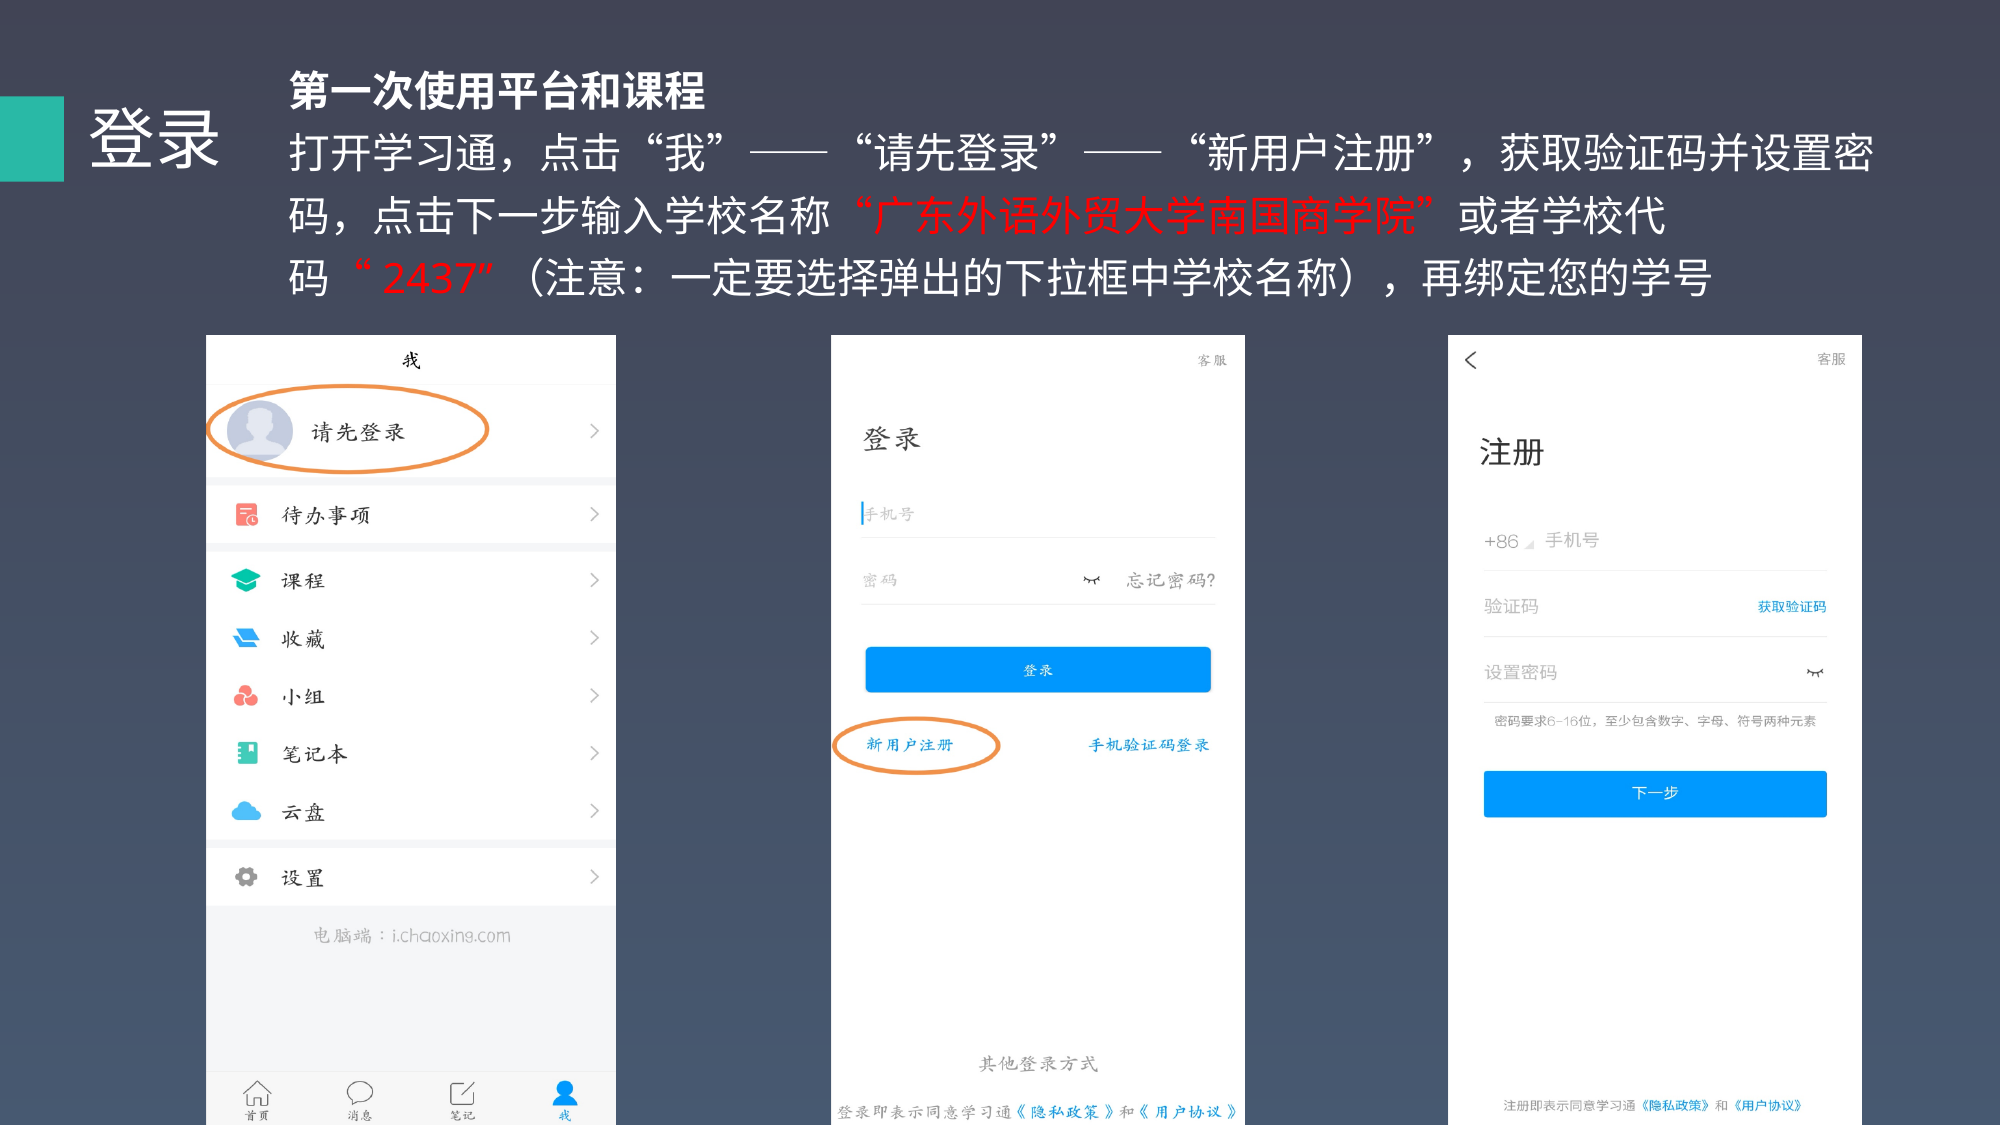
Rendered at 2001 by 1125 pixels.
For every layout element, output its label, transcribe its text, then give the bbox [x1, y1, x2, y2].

picture [206, 335, 616, 1125]
text_box 第一次使用平台和课程 打开学习通，点击“我”——“请先登录”——“新用户注册”，获取验证码并设置密码，点击下一步输入学校名称“广东外语外贸大学南国商学院”或者学校代码“2437”（注意：一定要选择弹出的下拉框中学校名称），再绑定您的学号 [273, 44, 1912, 310]
text_box [0, 95, 65, 183]
picture [831, 335, 1245, 1125]
text_box 登录 [89, 96, 223, 177]
picture [1448, 335, 1862, 1125]
